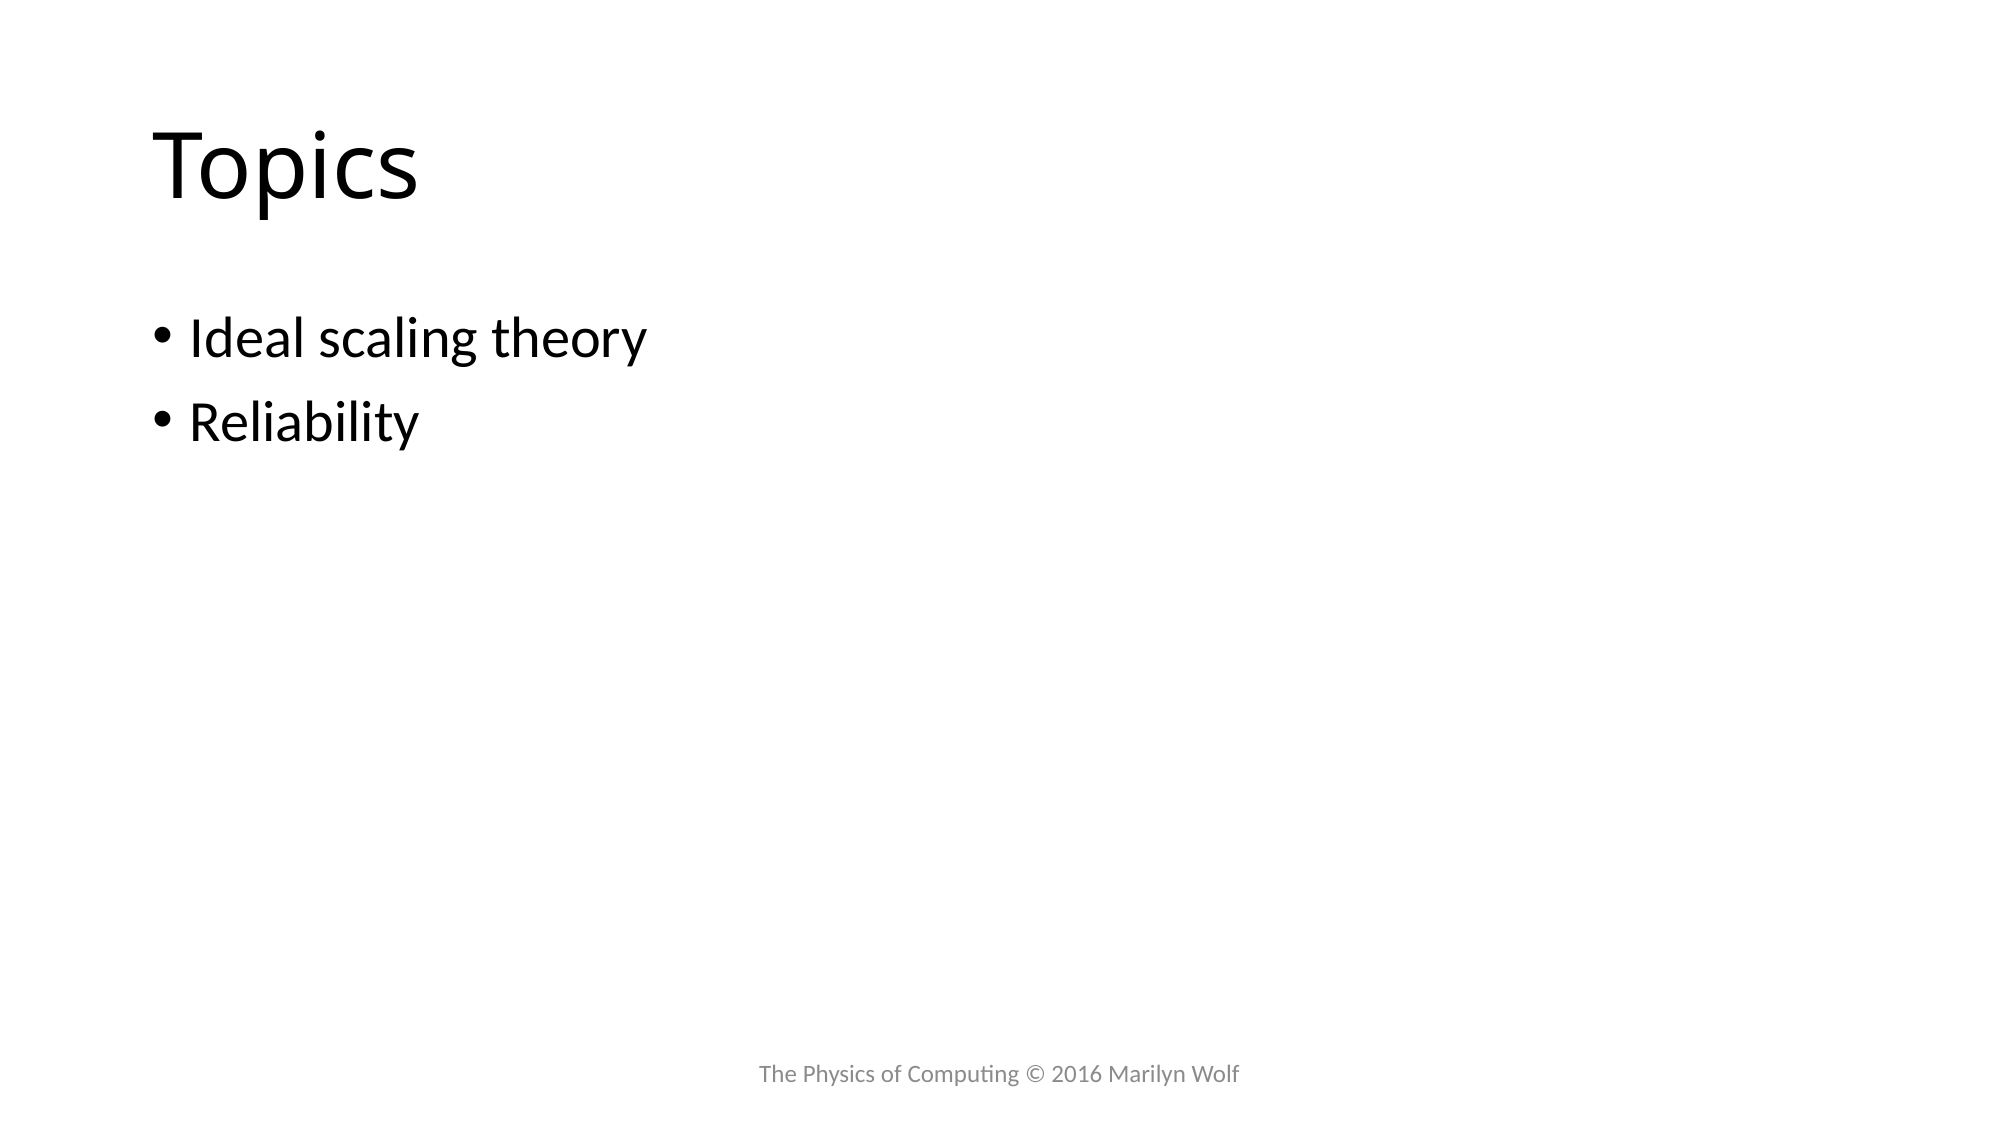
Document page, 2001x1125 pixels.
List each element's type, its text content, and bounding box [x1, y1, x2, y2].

list Ideal scaling theory Reliability [137, 299, 1863, 1014]
footer The Physics of Computing © 2016 Marilyn Wolf [662, 1042, 1338, 1103]
title Topics [137, 59, 1863, 278]
